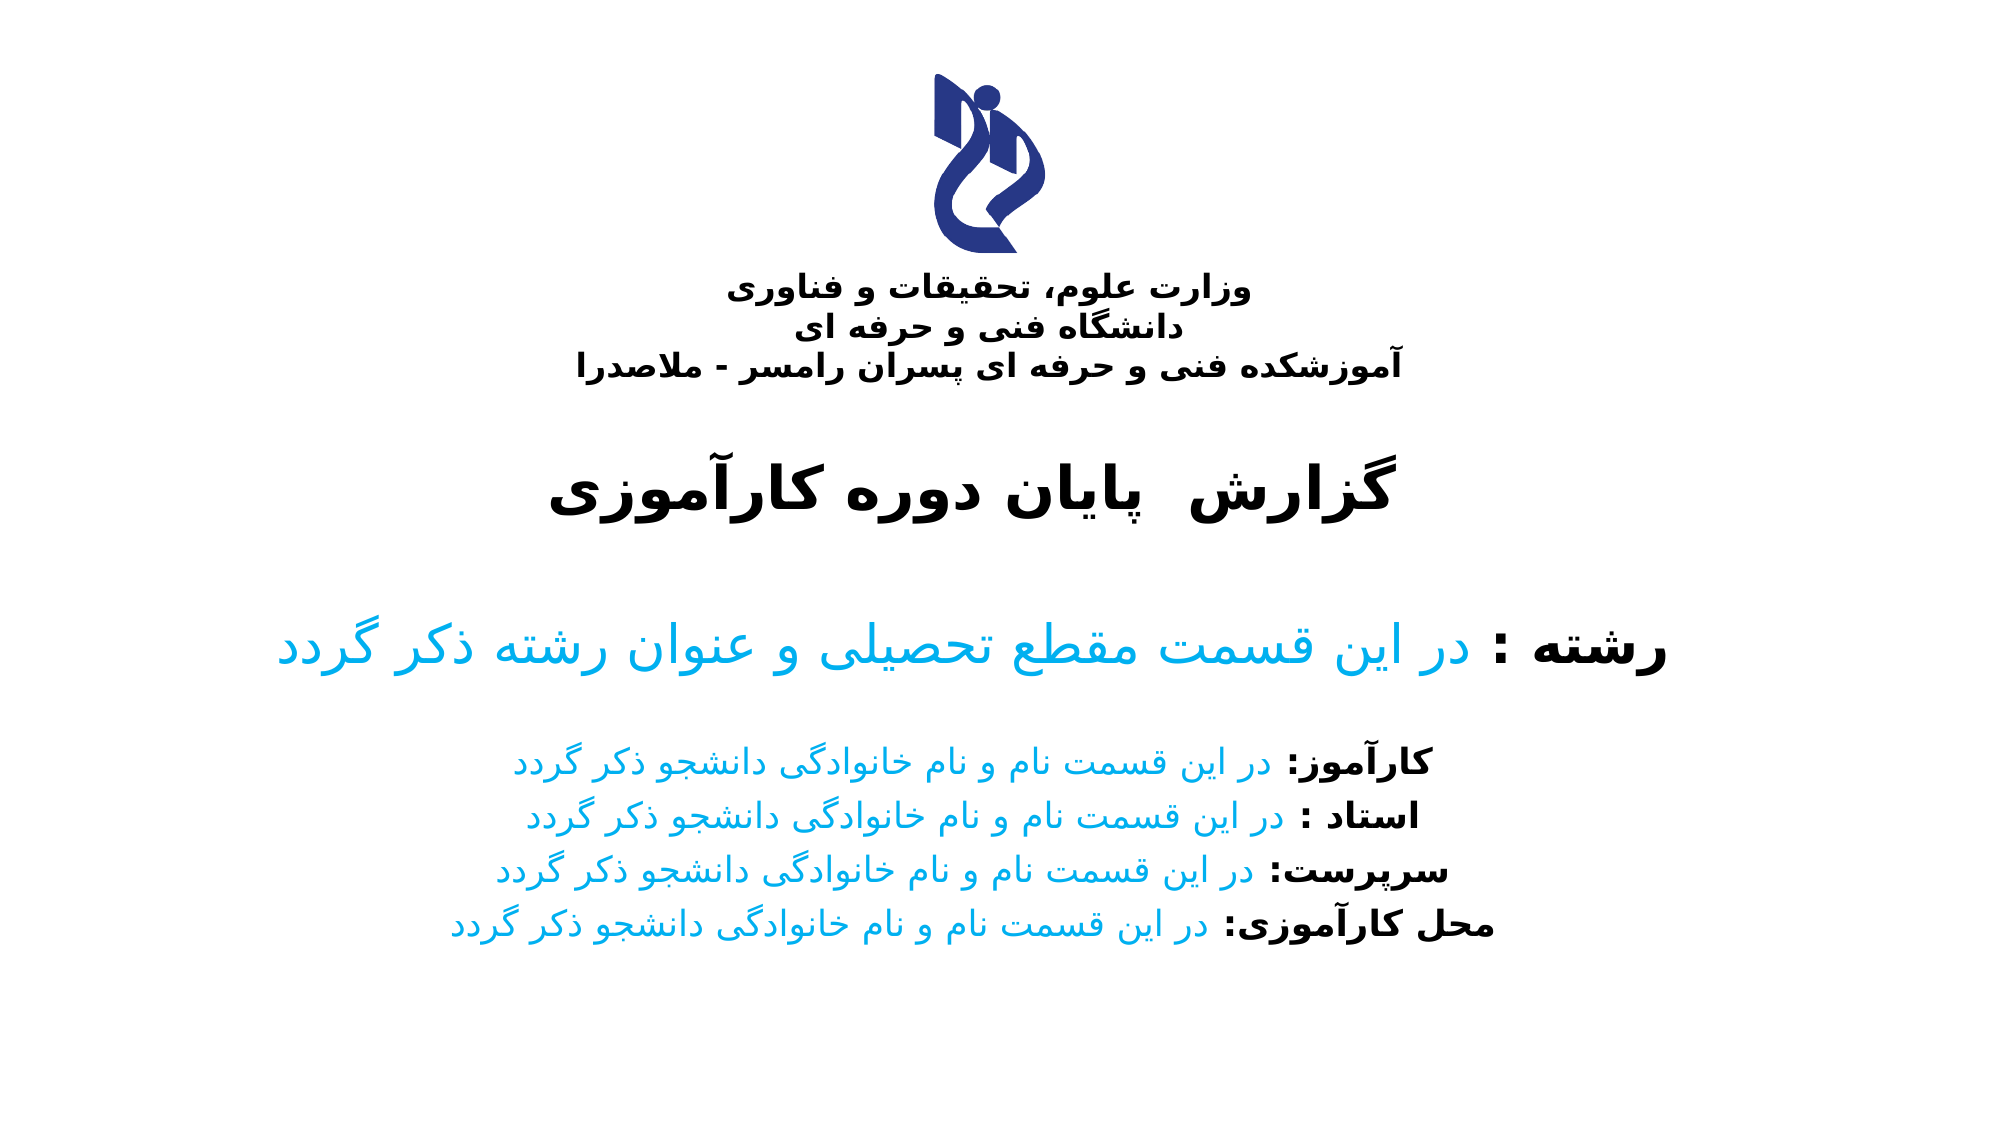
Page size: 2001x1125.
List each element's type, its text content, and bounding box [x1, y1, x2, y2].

picture [927, 68, 1052, 258]
text_box وزارت علوم، تحقیقات و فناوری دانشگاه فنی و حرفه ای آموزشکده فنی و حرفه ای پسران رامسر - ملاصدرا [489, 257, 1490, 392]
subtitle گزارش پایان دوره کارآموزی رشته : در این قسمت مقطع تحصیلی و عنوان رشته ذکر گردد کارآموز: در این قسمت نام و نام خانوادگی دانشجو ذکر گردد استاد : در این قسمت نام و نام خانوادگی دانشجو ذکر گردد سرپرست: در این قسمت نام و نام خانوادگی دانشجو ذکر گردد محل کارآموزی: در این قسمت نام و نام خانوادگی دانشجو ذکر گردد [222, 449, 1723, 957]
